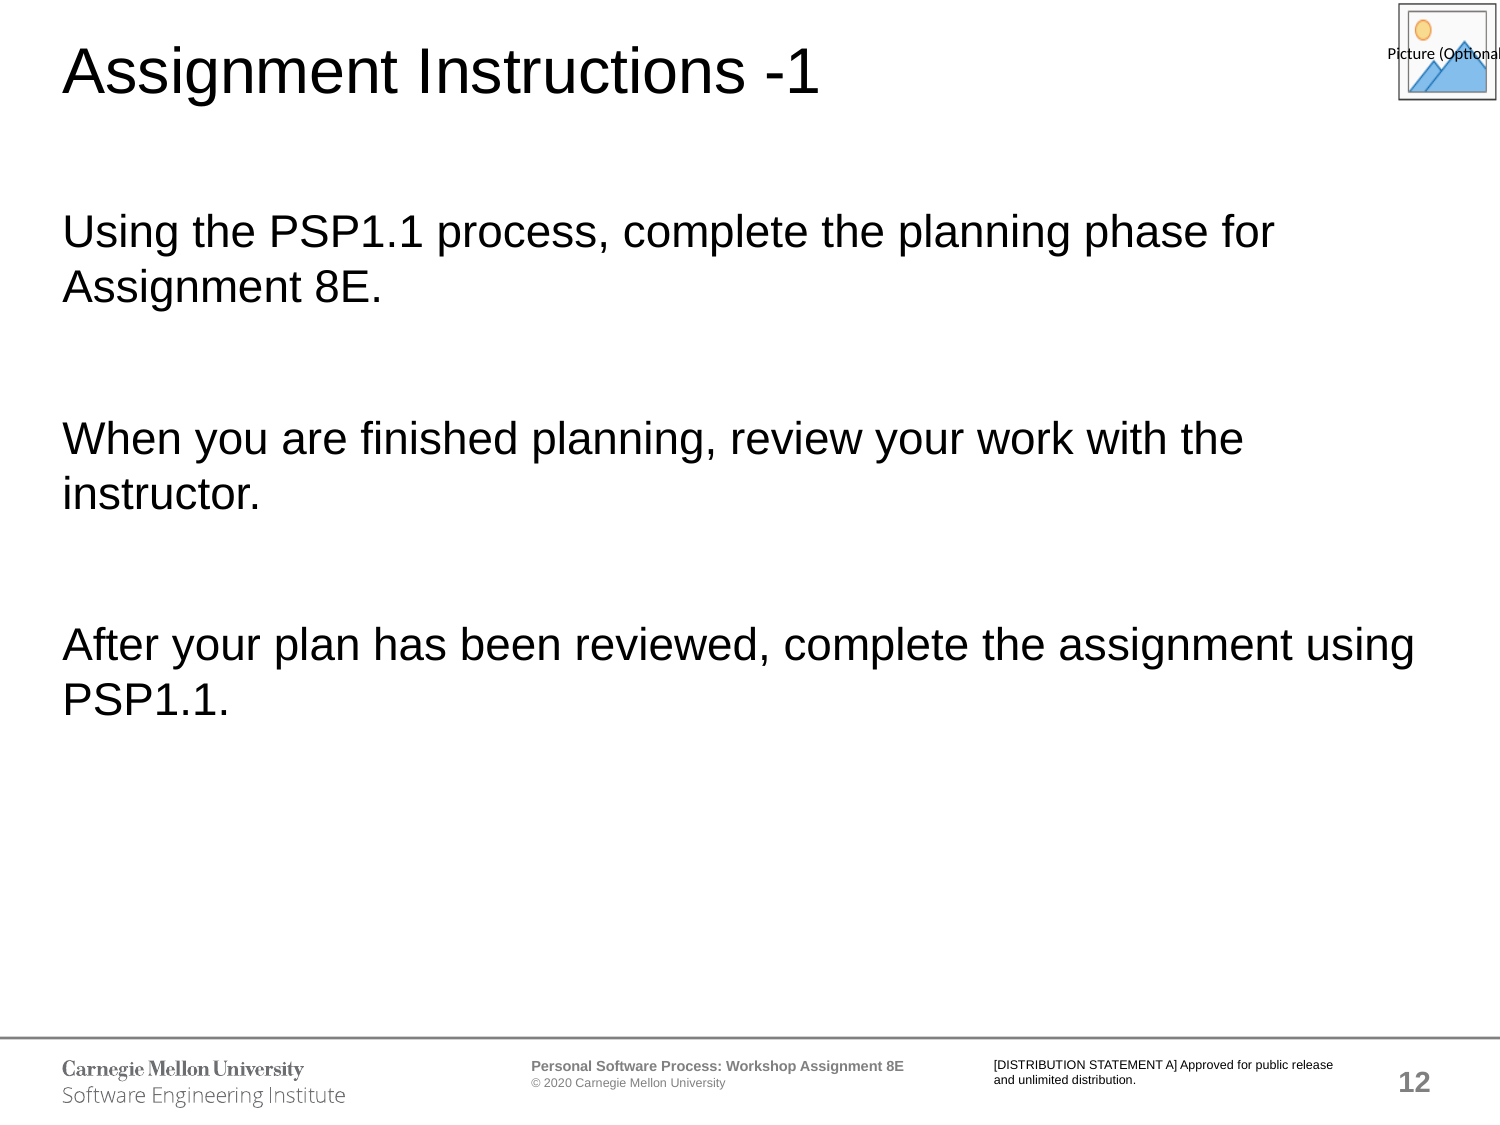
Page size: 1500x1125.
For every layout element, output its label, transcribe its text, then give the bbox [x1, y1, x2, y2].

title Assignment Instructions -1 [62, 37, 1338, 182]
picture [1394, 0, 1500, 105]
list Using the PSP1.1 process, complete the planning phase for Assignment 8E. When you are finished planning, review your work with the instructor. After your plan has been reviewed, complete the assignment using PSP1.1. [62, 201, 1431, 1000]
